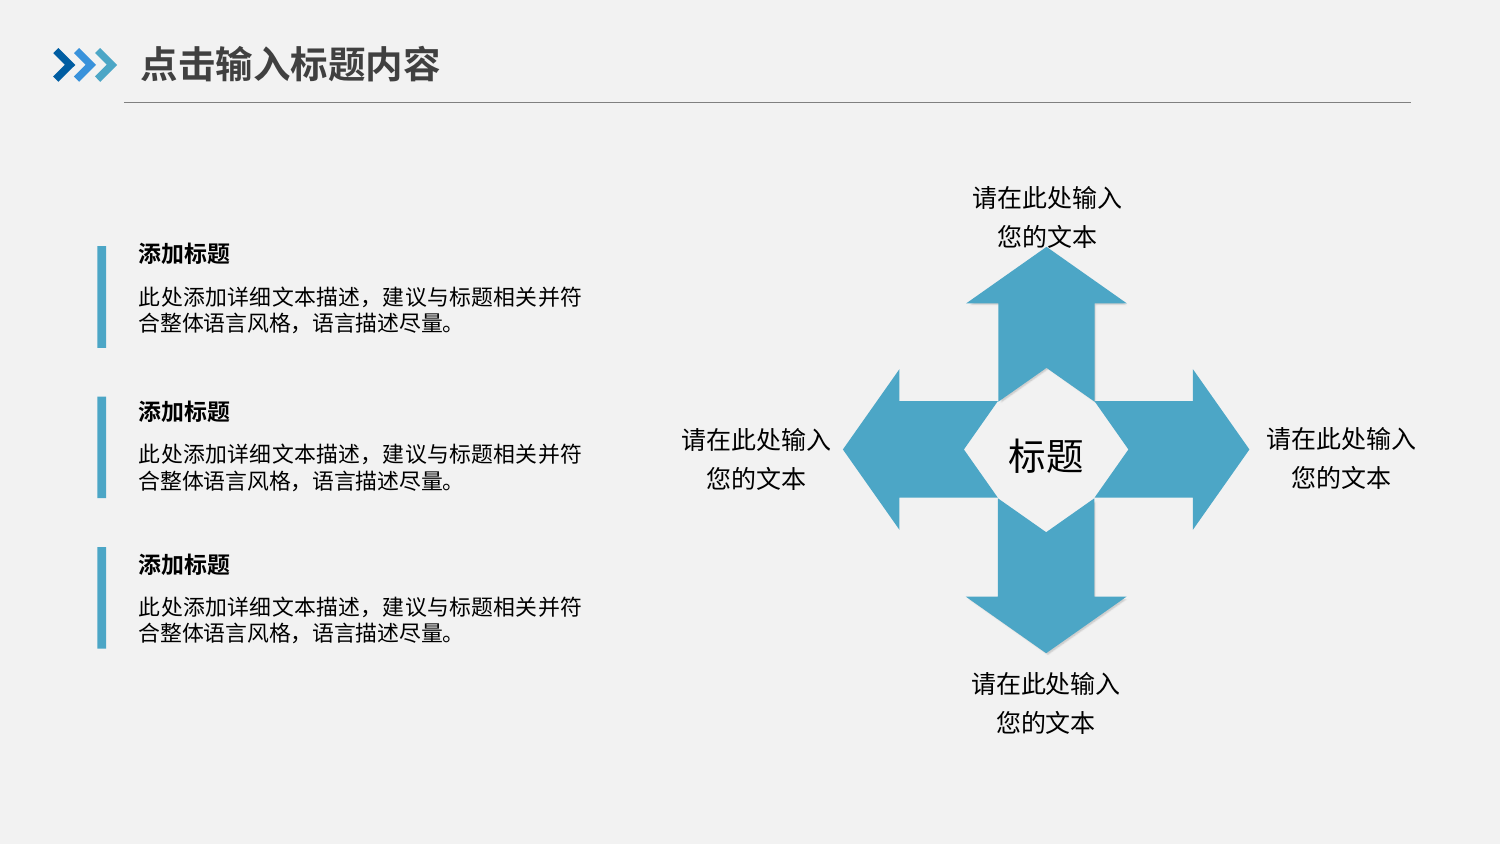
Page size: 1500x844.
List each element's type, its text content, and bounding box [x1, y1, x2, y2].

text_box [97, 246, 107, 348]
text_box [123, 232, 598, 347]
text_box [1094, 369, 1250, 530]
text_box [123, 542, 598, 658]
text_box [844, 369, 998, 530]
text_box [97, 547, 107, 649]
text_box 请在此处输入您的文本 [669, 409, 844, 499]
text_box 标题 [970, 427, 1123, 484]
text_box 点击输入标题内容 [140, 32, 491, 95]
text_box 请在此处输入您的文本 [1252, 409, 1432, 499]
text_box 请在此处输入您的文本 [953, 654, 1139, 744]
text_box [52, 47, 118, 82]
text_box 请在此处输入您的文本 [956, 167, 1139, 257]
text_box [966, 257, 1127, 402]
text_box [965, 498, 1127, 654]
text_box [123, 390, 598, 505]
text_box [97, 396, 107, 499]
